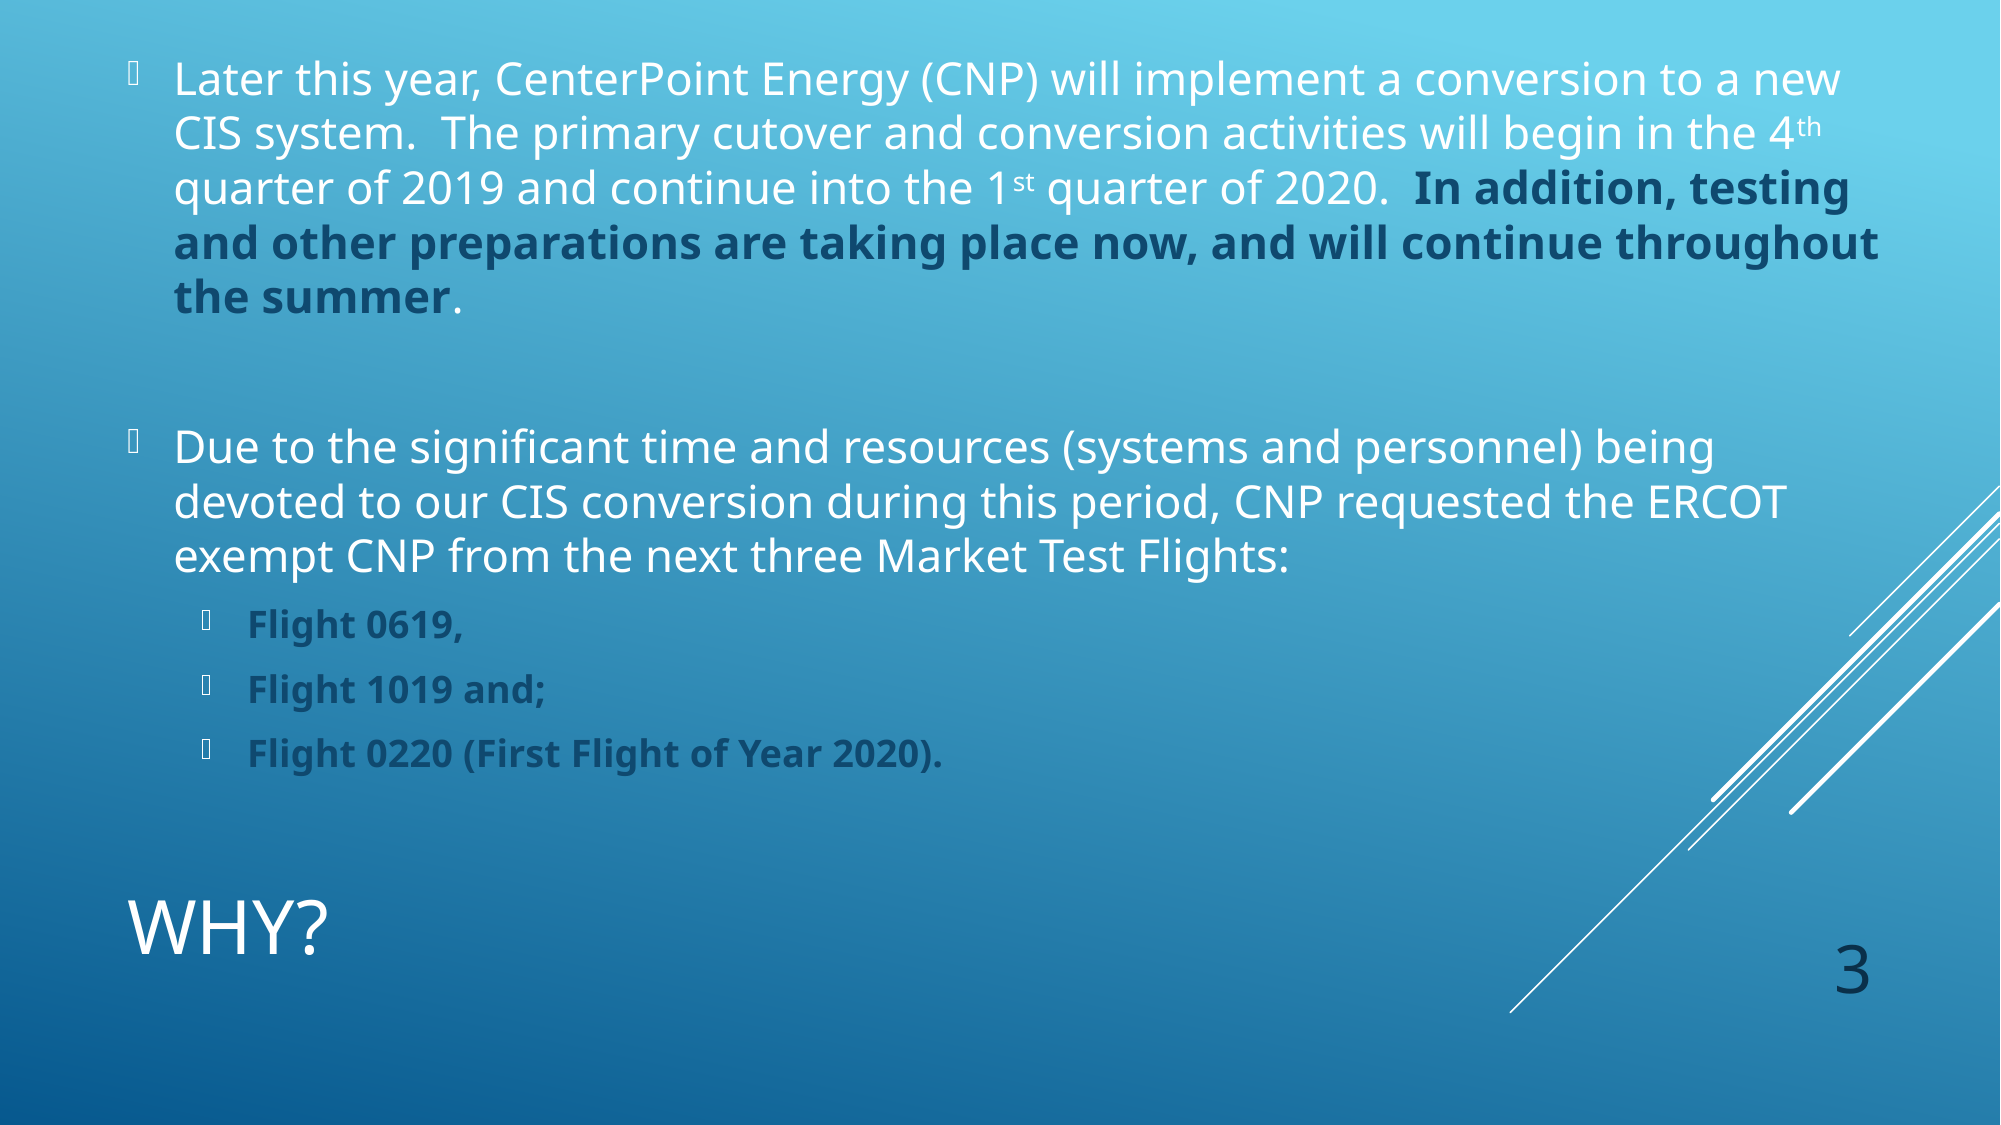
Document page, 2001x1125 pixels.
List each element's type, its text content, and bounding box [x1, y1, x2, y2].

slide_number 3 [1700, 915, 1888, 1025]
list Later this year, CenterPoint Energy (CNP) will implement a conversion to a new CIS system. The primary cutover and conversion activities will begin in the 4th quarter of 2019 and continue into the 1st quarter of 2020. In addition, testing and other preparations are taking place now, and will continue throughout the summer. Due to the significant time and resources (systems and personnel) being devoted to our CIS conversion during this period, CNP requested the ERCOT exempt CNP from the next three Market Test Flights: Flight 0619, Flight 1019 and; Flight 0220 (First Flight of Year 2020). [112, 40, 1913, 785]
title Why? [112, 800, 1513, 1048]
